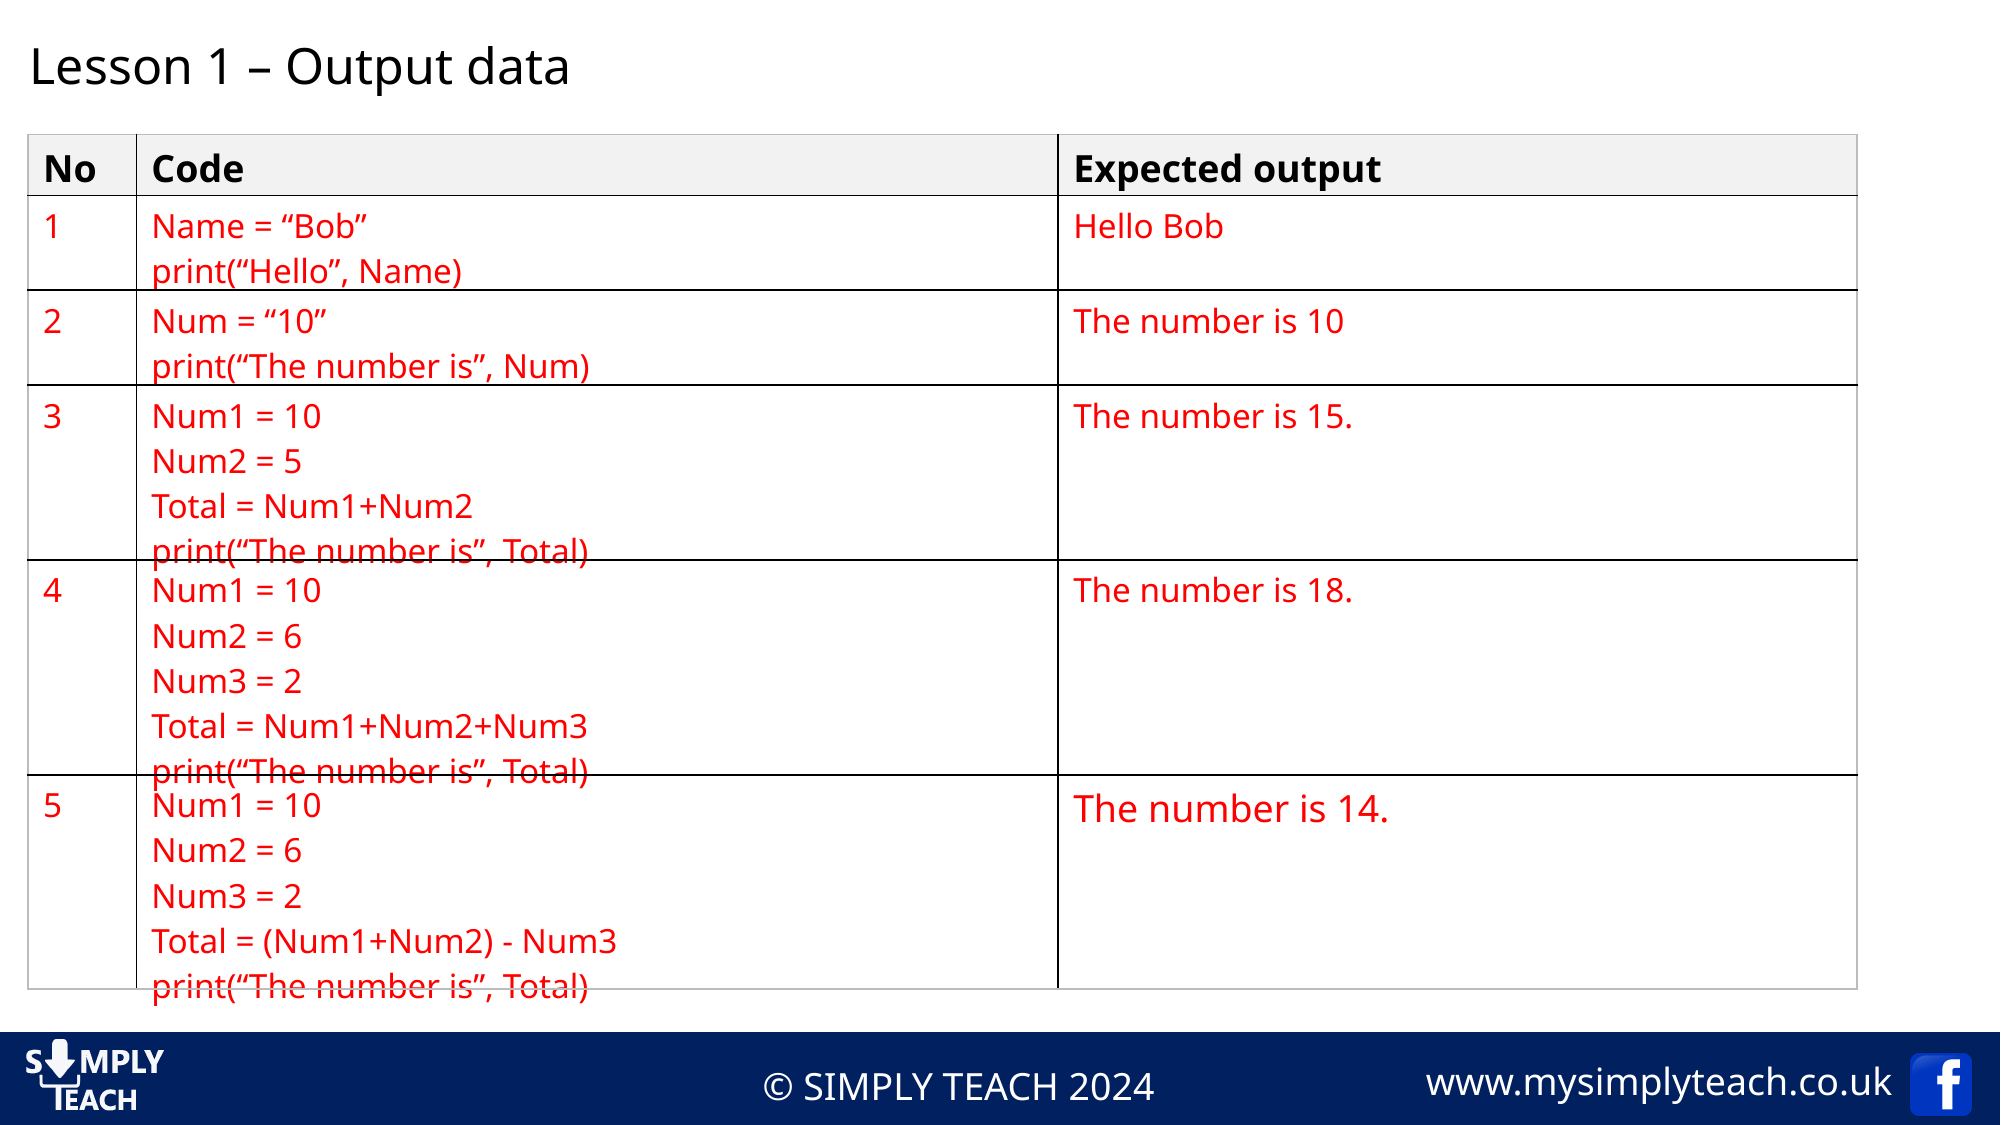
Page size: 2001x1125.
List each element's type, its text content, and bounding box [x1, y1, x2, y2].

table_header Expected output [1059, 135, 1856, 195]
table_cell Num1 = 10 Num2 = 6 Num3 = 2 Total = Num1+Num2+Num3 print(“The number is”, Total) [137, 561, 1057, 774]
text_box © SIMPLY TEACH 2024 [621, 1055, 1296, 1115]
table_cell The number is 15. [1059, 386, 1856, 559]
table_cell The number is 10 [1059, 291, 1856, 384]
table_cell 3 [29, 386, 136, 559]
picture [1906, 1049, 1976, 1119]
table_header Code [137, 135, 1057, 195]
picture [14, 1032, 182, 1122]
table_cell Hello Bob [1059, 196, 1856, 289]
table_cell The number is 18. [1059, 561, 1856, 774]
table_cell The number is 14. [1059, 776, 1856, 988]
text_box Lesson 1 – Output data [15, 27, 603, 102]
text_box www.mysimplyteach.co.uk [1411, 1050, 1906, 1111]
table_cell 1 [29, 196, 136, 289]
table_cell 5 [29, 776, 136, 988]
table_cell 2 [29, 291, 136, 384]
table_header No [29, 135, 136, 195]
table_cell Name = “Bob” print(“Hello”, Name) [137, 196, 1057, 289]
table_cell Num = “10” print(“The number is”, Num) [137, 291, 1057, 384]
table_cell Num1 = 10 Num2 = 5 Total = Num1+Num2 print(“The number is”, Total) [137, 386, 1057, 559]
text_box [0, 1032, 2000, 1125]
table_cell 4 [29, 561, 136, 774]
table_cell Num1 = 10 Num2 = 6 Num3 = 2 Total = (Num1+Num2) - Num3 print(“The number is”, Total) [137, 776, 1057, 988]
